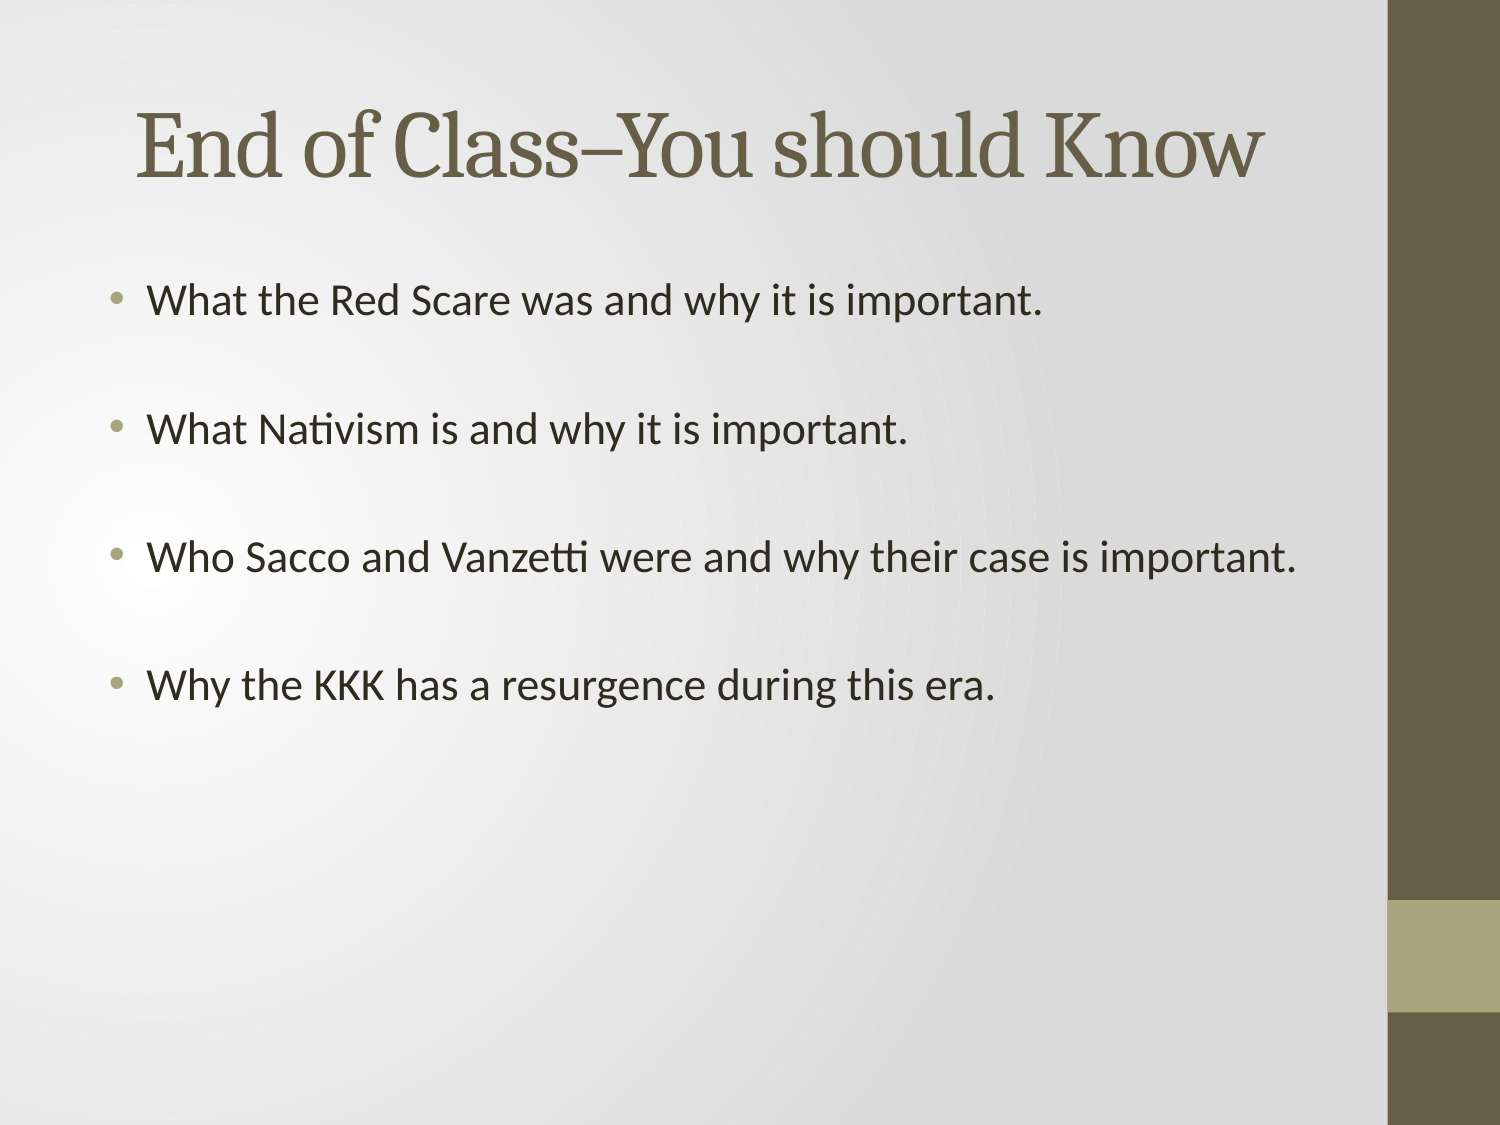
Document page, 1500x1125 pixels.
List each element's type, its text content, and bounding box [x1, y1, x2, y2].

list What the Red Scare was and why it is important. What Nativism is and why it is important. Who Sacco and Vanzetti were and why their case is important. Why the KKK has a resurgence during this era. [75, 262, 1325, 1050]
title End of Class–You should Know [75, 45, 1325, 233]
